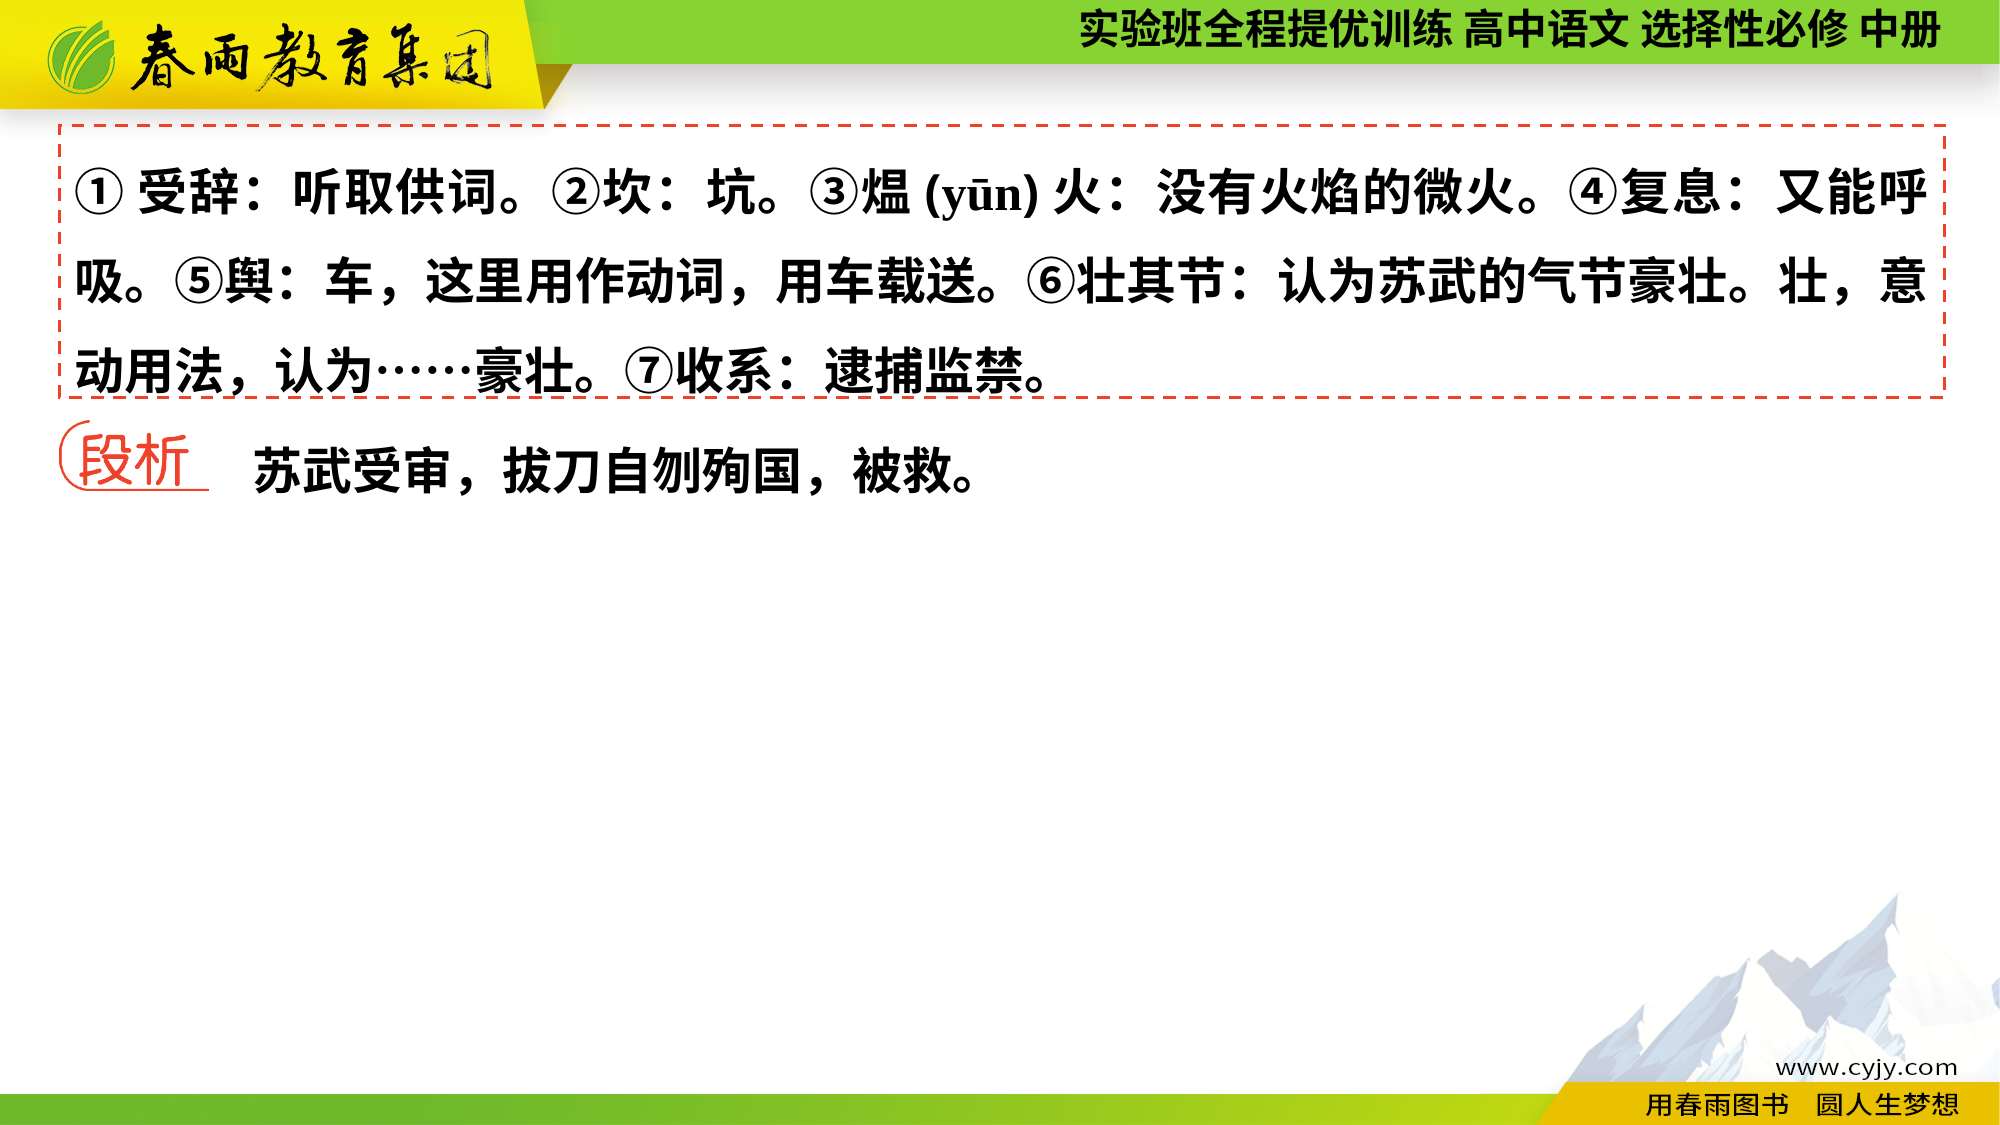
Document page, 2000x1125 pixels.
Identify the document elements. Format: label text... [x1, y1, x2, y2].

text_box 苏武受审，拔刀自刎殉国，被救。 [237, 402, 1018, 508]
picture [0, 0, 2000, 1125]
text_box [59, 125, 1945, 398]
